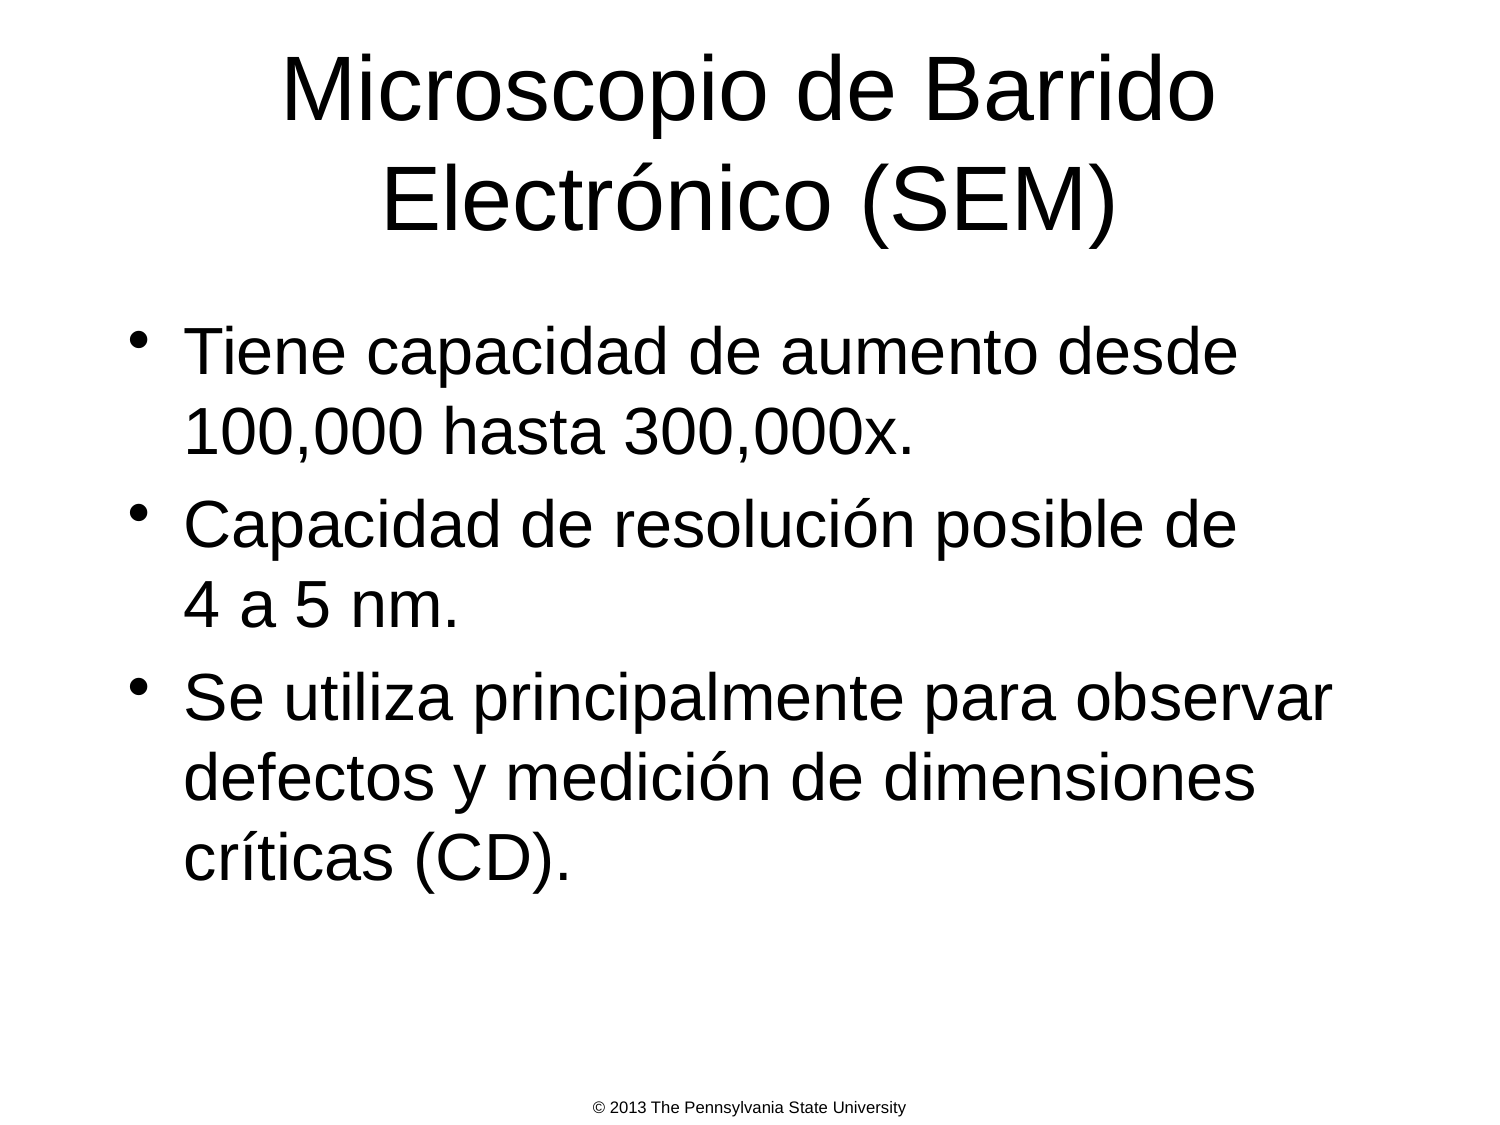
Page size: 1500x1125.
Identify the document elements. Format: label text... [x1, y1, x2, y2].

title Microscopio de Barrido Electrónico (SEM) [74, 44, 1426, 233]
list Tiene capacidad de aumento desde 100,000 hasta 300,000x. Capacidad de resolución posible de 4 a 5 nm. Se utiliza principalmente para observar defectos y medición de dimensiones críticas (CD). [112, 299, 1463, 988]
